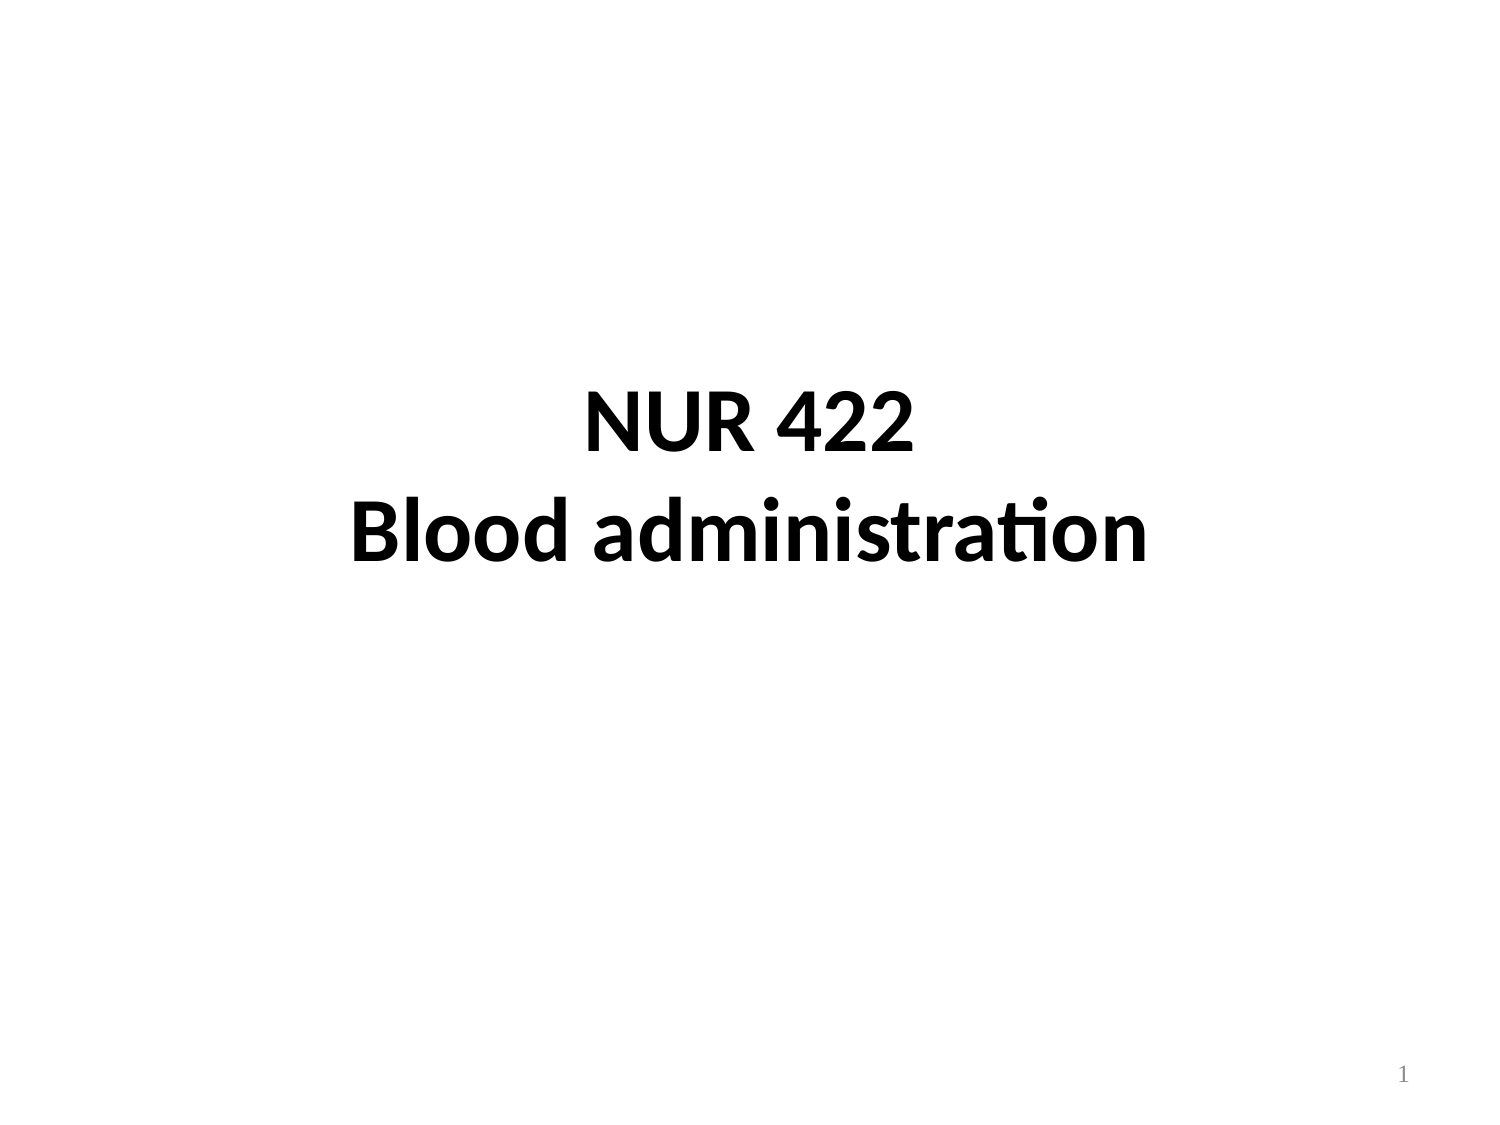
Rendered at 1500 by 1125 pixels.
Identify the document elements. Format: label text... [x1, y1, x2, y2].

slide_number 1 [1074, 1042, 1425, 1103]
title NUR 422 Blood administration [112, 349, 1388, 591]
